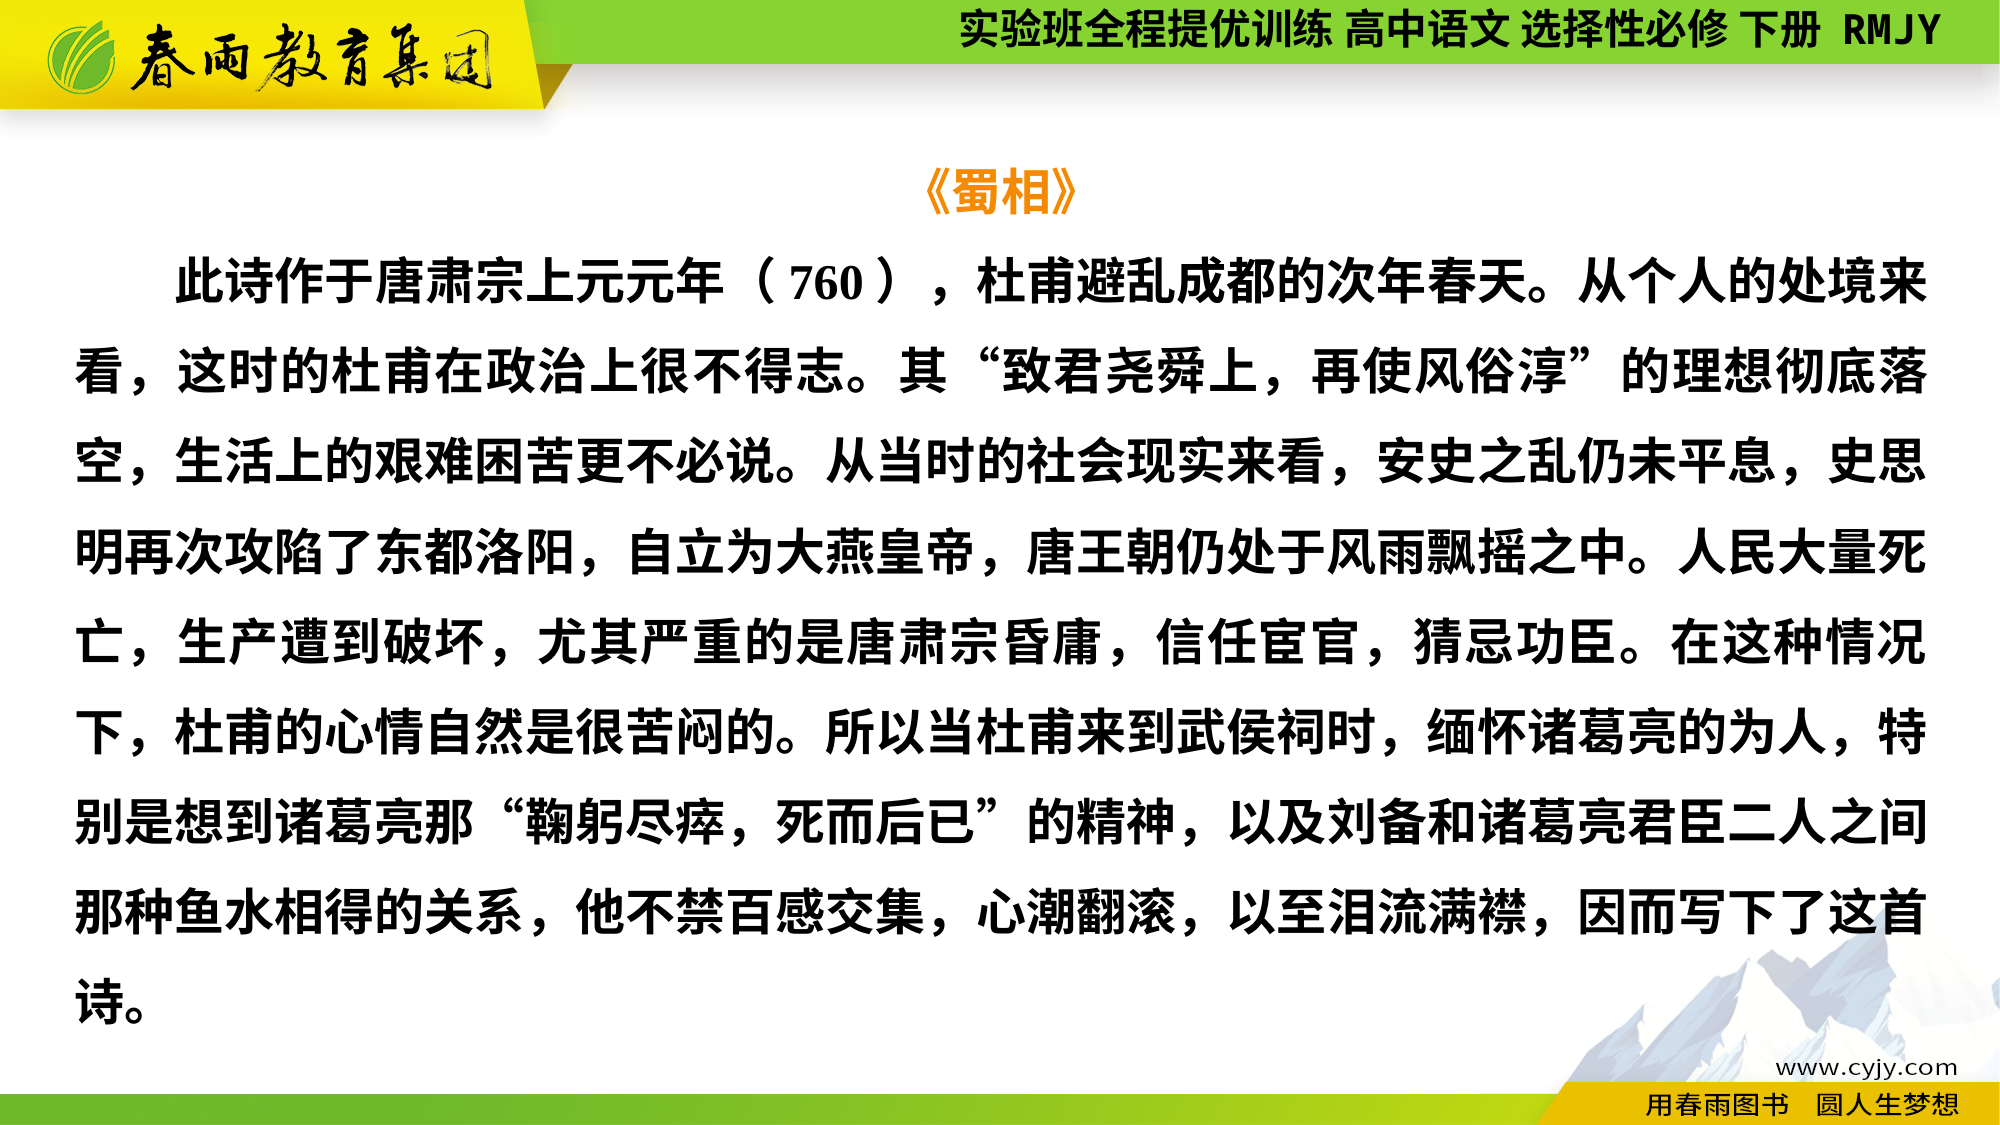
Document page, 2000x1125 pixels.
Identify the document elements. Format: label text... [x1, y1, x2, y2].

picture [0, 0, 2000, 1125]
list 《蜀相》 此诗作于唐肃宗上元元年（760），杜甫避乱成都的次年春天。从个人的处境来看，这时的杜甫在政治上很不得志。其“致君尧舜上，再使风俗淳”的理想彻底落空，生活上的艰难困苦更不必说。从当时的社会现实来看，安史之乱仍未平息，史思明再次攻陷了东都洛阳，自立为大燕皇帝，唐王朝仍处于风雨飘摇之中。人民大量死亡，生产遭到破坏，尤其严重的是唐肃宗昏庸，信任宦官，猜忌功臣。在这种情况下，杜甫的心情自然是很苦闷的。所以当杜甫来到武侯祠时，缅怀诸葛亮的为人，特别是想到诸葛亮那“鞠躬尽瘁，死而后已”的精神，以及刘备和诸葛亮君臣二人之间那种鱼水相得的关系，他不禁百感交集，心潮翻滚，以至泪流满襟，因而写下了这首诗。 [59, 122, 1944, 1047]
